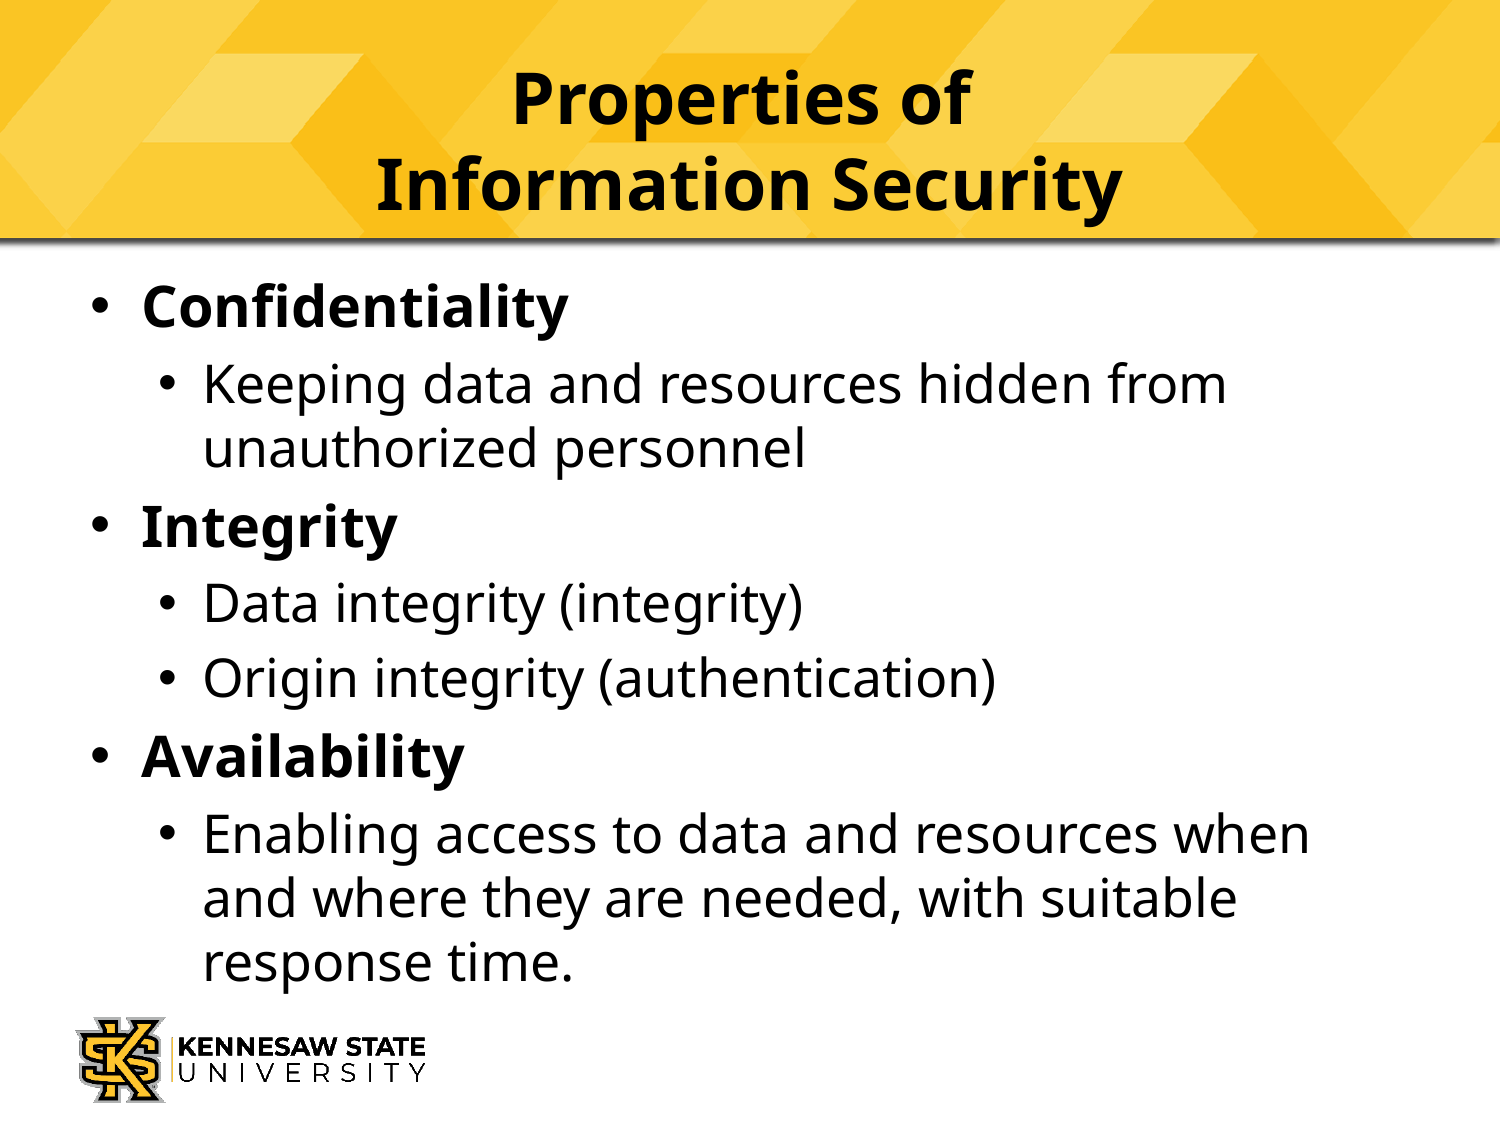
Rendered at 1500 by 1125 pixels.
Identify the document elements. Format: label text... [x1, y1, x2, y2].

title Properties of Information Security [75, 45, 1425, 233]
picture [0, 0, 1500, 251]
list Confidentiality Keeping data and resources hidden from unauthorized personnel Integrity Data integrity (integrity) Origin integrity (authentication) Availability Enabling access to data and resources when and where they are needed, with suitable response time. [75, 262, 1425, 1005]
picture [75, 1017, 425, 1103]
